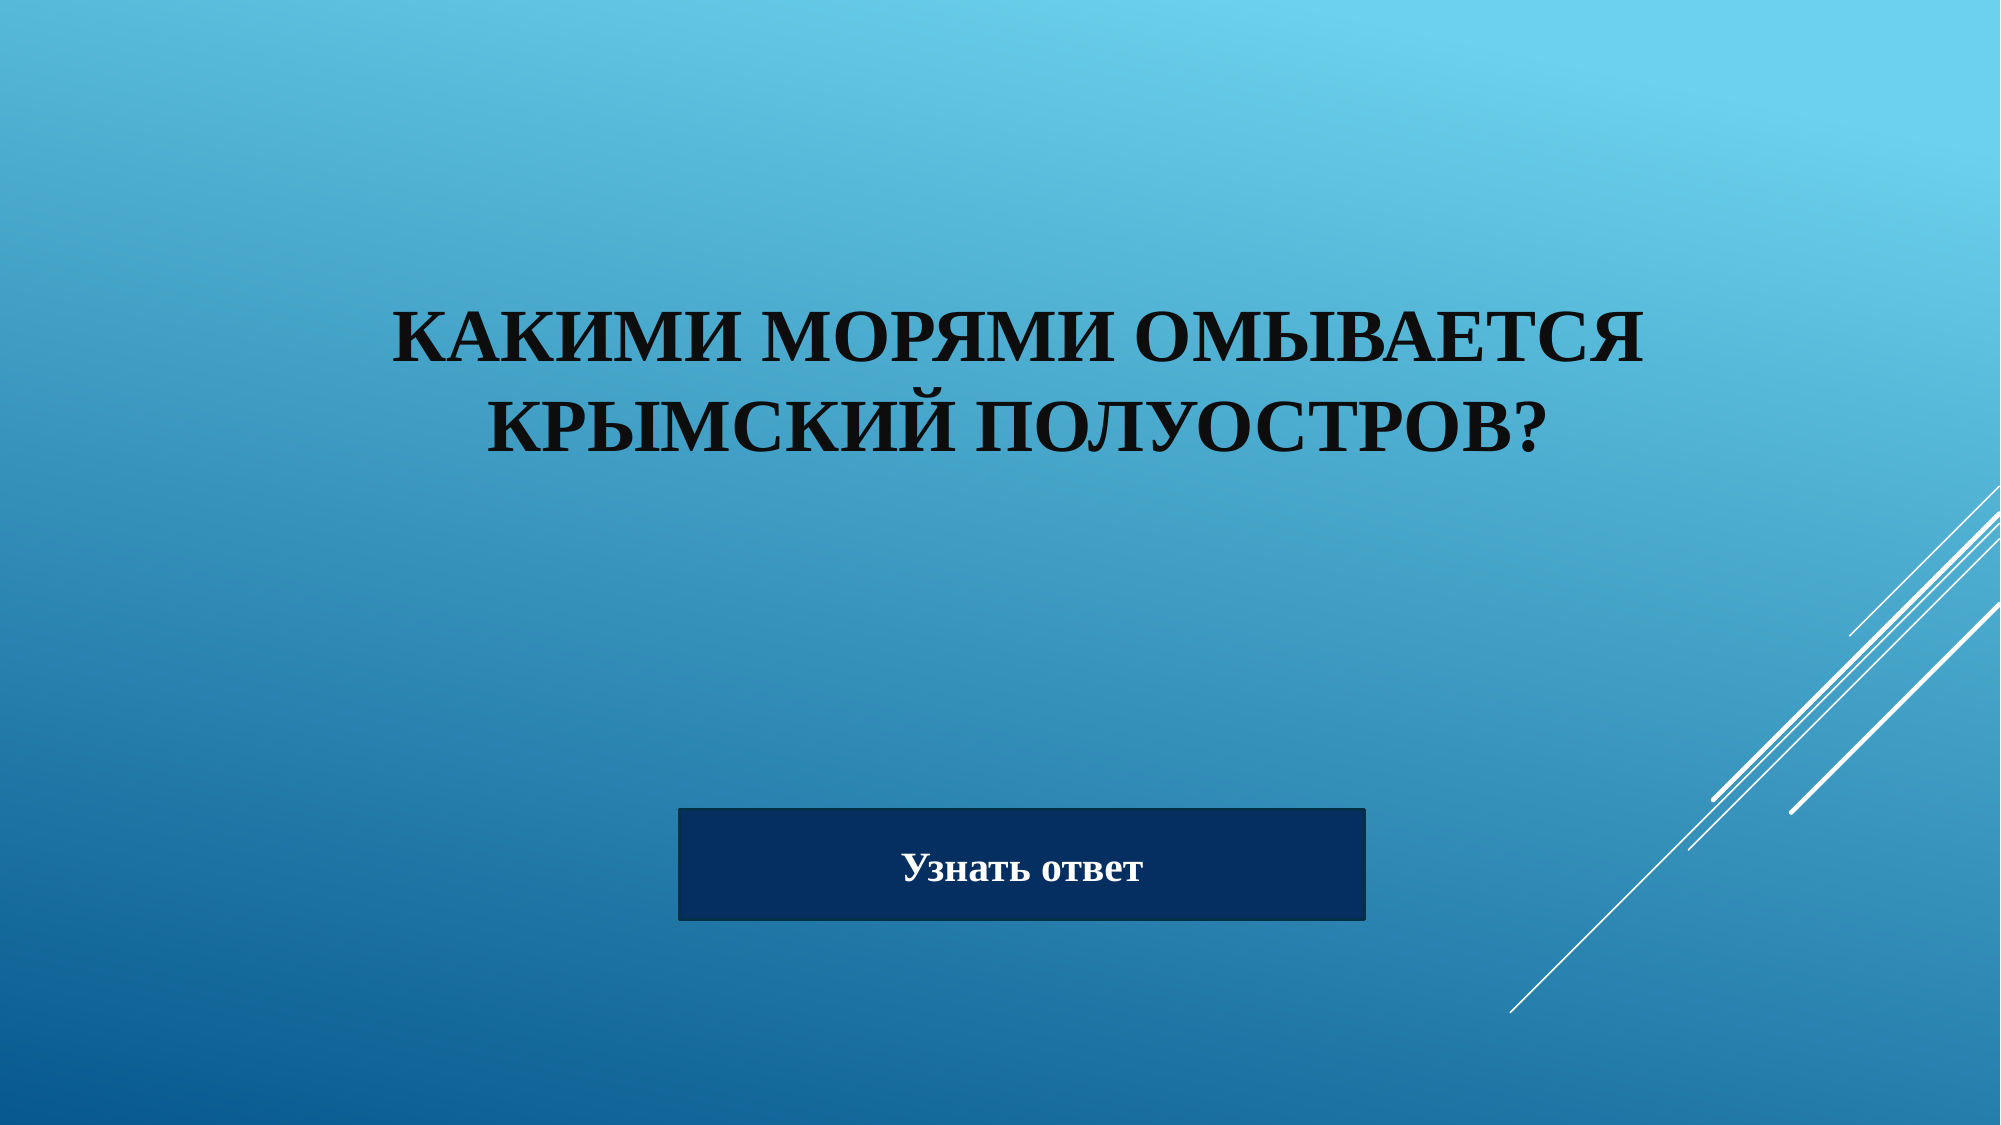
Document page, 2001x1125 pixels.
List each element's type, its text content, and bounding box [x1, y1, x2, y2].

title Какими морями омывается Крымский полуостров? [156, 141, 1882, 701]
